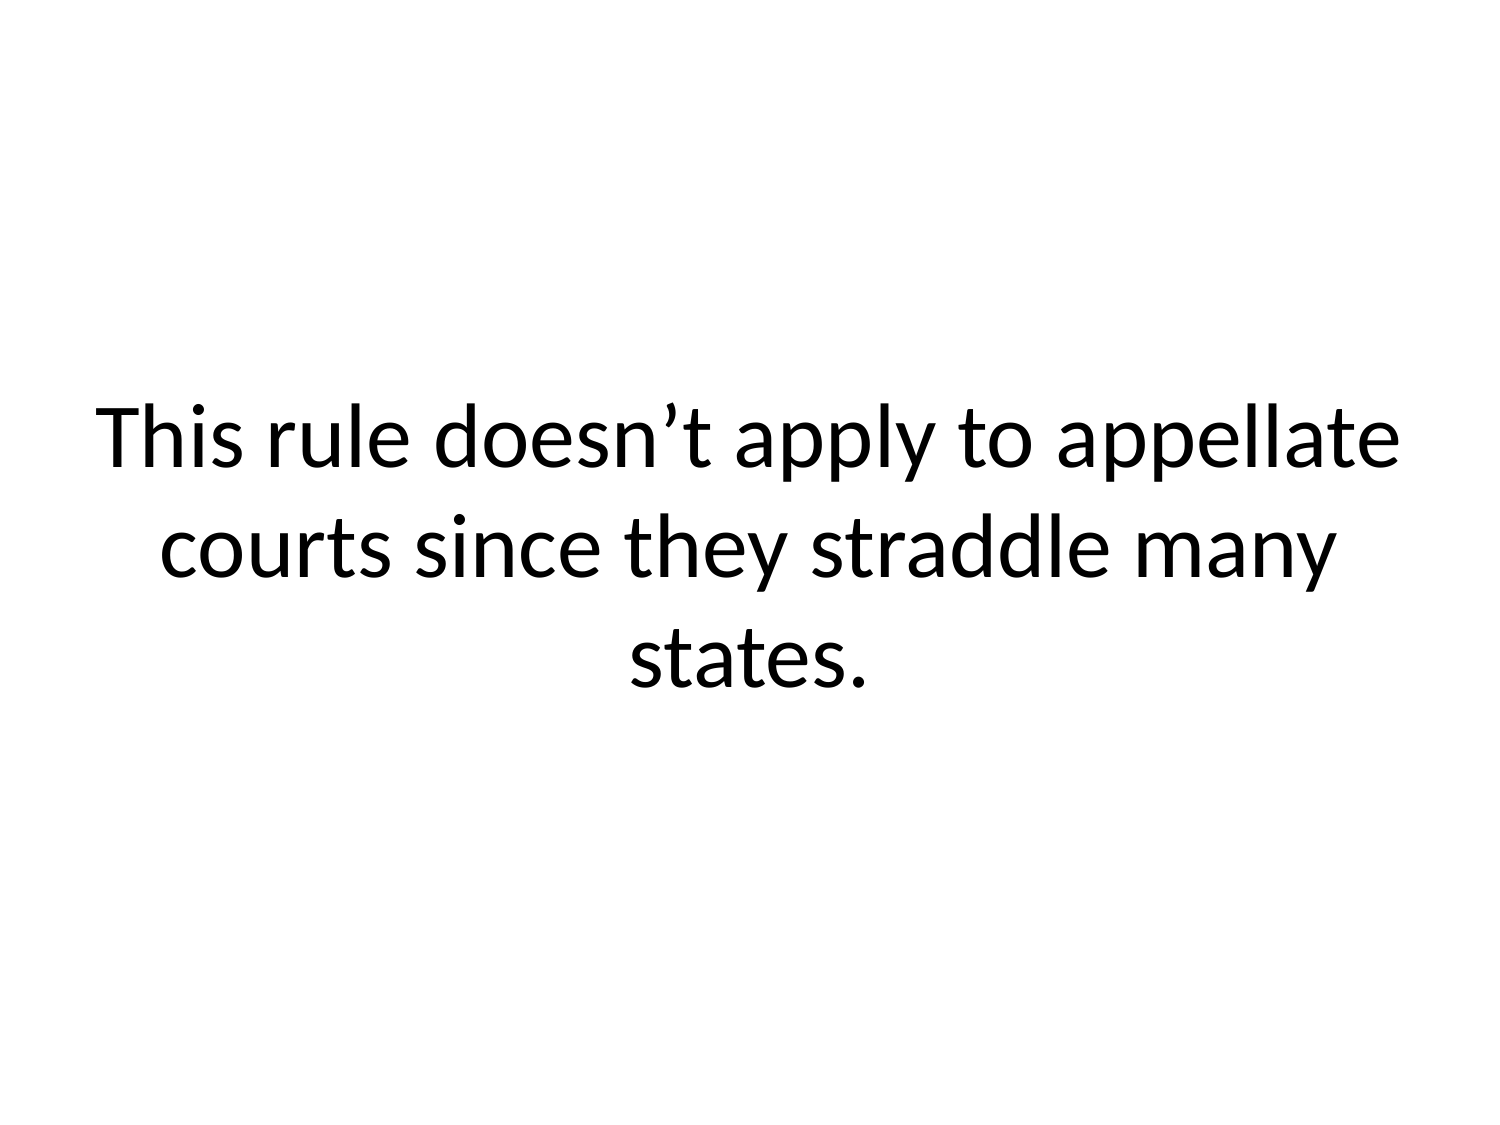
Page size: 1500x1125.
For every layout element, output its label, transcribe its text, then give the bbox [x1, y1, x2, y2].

title This rule doesn’t apply to appellate courts since they straddle many states. [74, 44, 1426, 1038]
